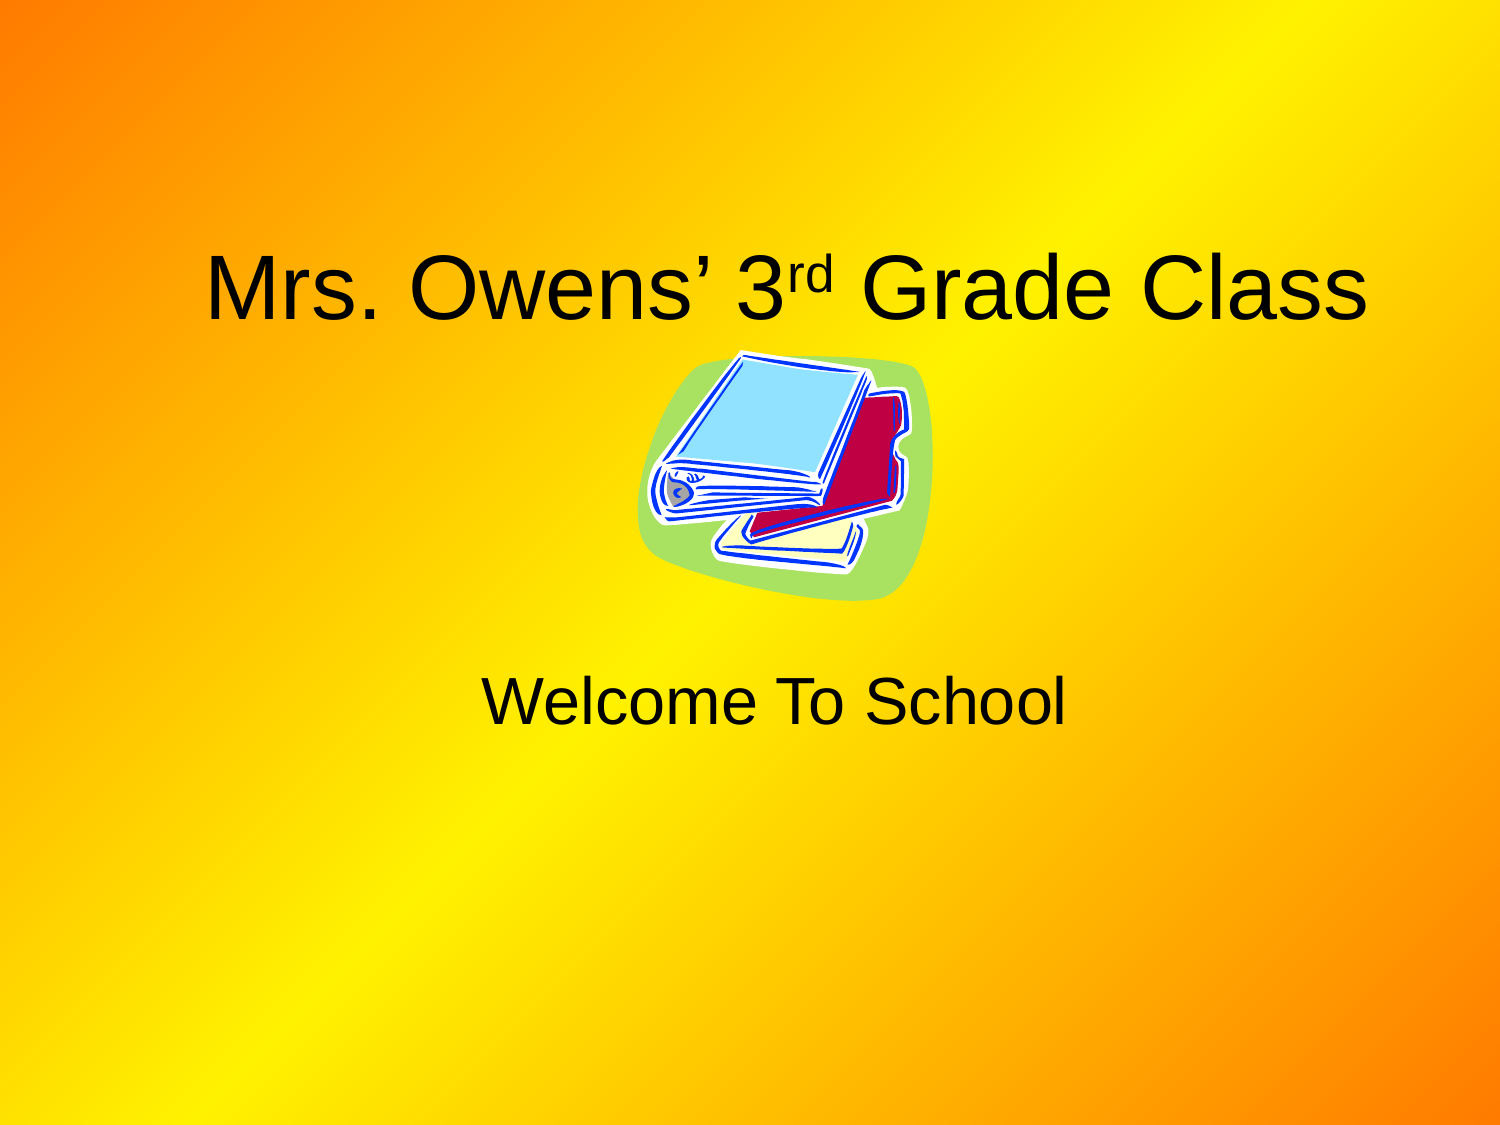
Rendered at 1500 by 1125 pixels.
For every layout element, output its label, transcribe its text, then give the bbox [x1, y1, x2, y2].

title Mrs. Owens’ 3rd Grade Class [149, 162, 1426, 404]
picture [637, 349, 934, 605]
subtitle Welcome To School [249, 649, 1301, 938]
